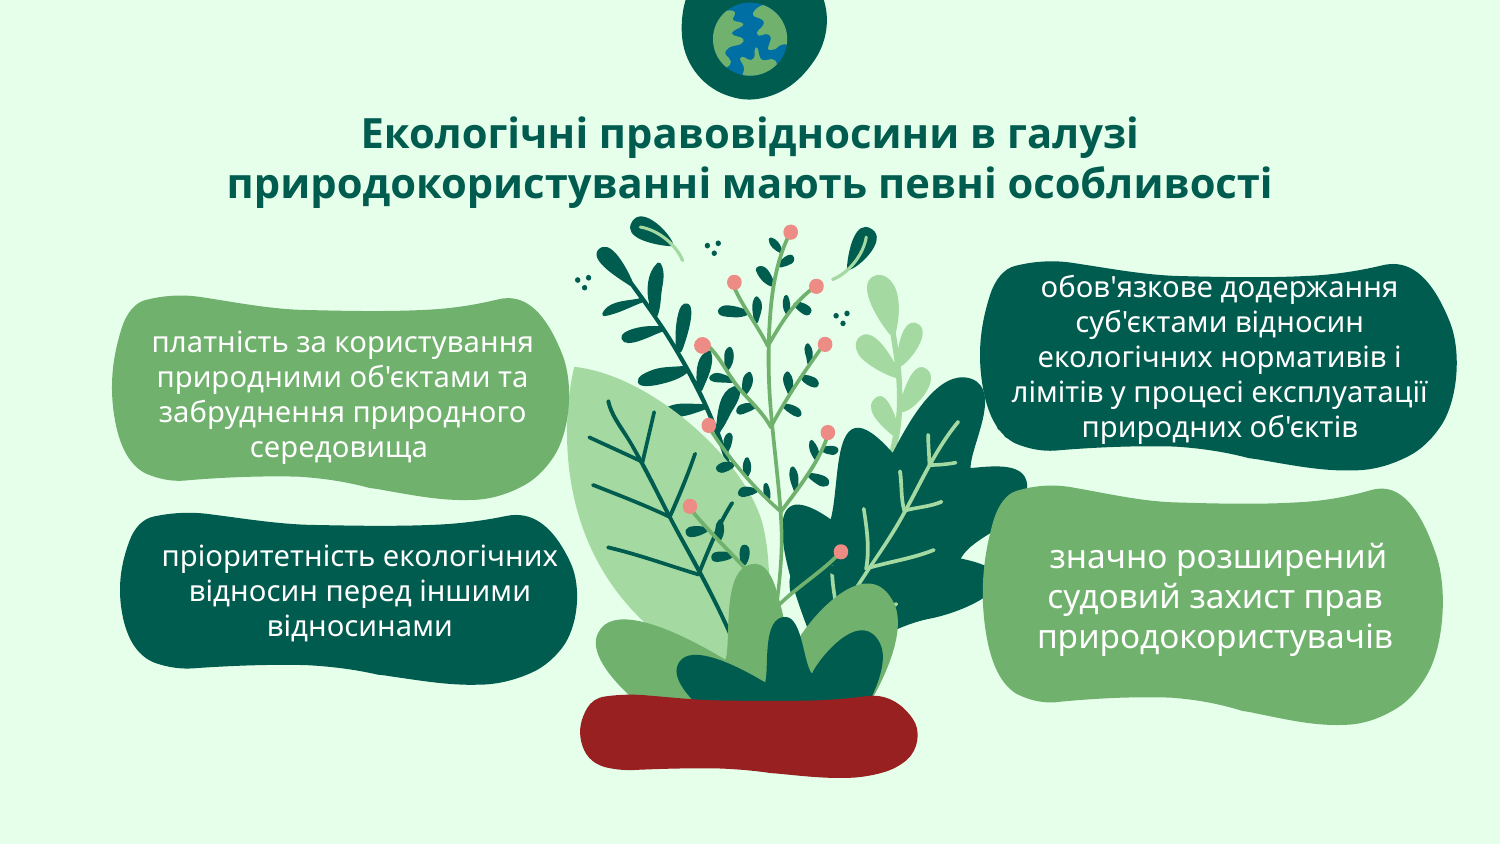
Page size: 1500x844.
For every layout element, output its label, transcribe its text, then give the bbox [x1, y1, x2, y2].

title Екологічні правовідносини в галузі природокористуванні мають певні особливості [116, 88, 1383, 225]
text_box [1066, 486, 1422, 521]
text_box [117, 295, 505, 342]
subtitle пріоритетність екологічних відносин перед іншими відносинами [115, 538, 505, 642]
subtitle платність за користування природними об'єктами та забруднення природного середовища [98, 342, 505, 444]
text_box [1066, 421, 1444, 471]
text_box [708, 2, 790, 76]
text_box [1066, 262, 1434, 290]
text_box [121, 444, 505, 501]
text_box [510, 205, 1063, 756]
text_box [595, 763, 903, 778]
text_box [681, 0, 827, 88]
text_box [131, 642, 505, 685]
subtitle обов'язкове додержання суб'єктами відносин екологічних нормативів і лімітів у процесі експлуатації природних об'єктів [1066, 290, 1465, 421]
subtitle значно розширений судовий захист прав природокористувачів [1066, 521, 1461, 669]
text_box [1066, 669, 1431, 726]
text_box [130, 512, 505, 538]
